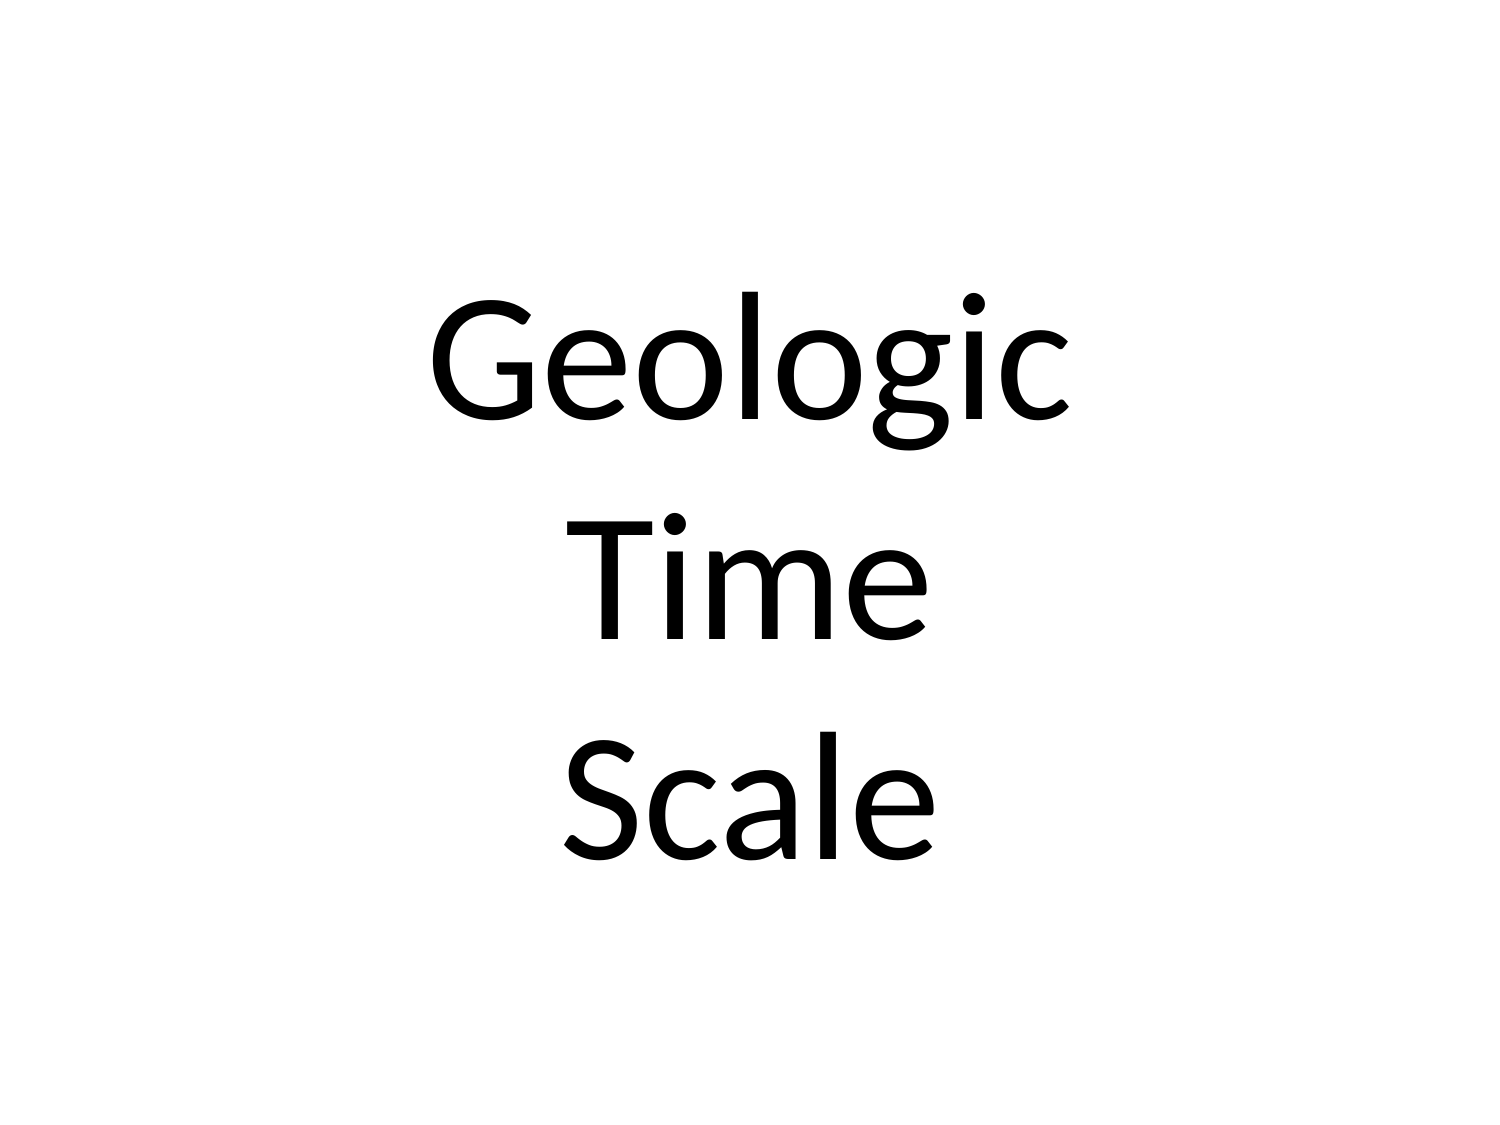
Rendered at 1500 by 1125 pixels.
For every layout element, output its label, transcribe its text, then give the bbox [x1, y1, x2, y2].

title Geologic Time Scale [75, 45, 1425, 1088]
